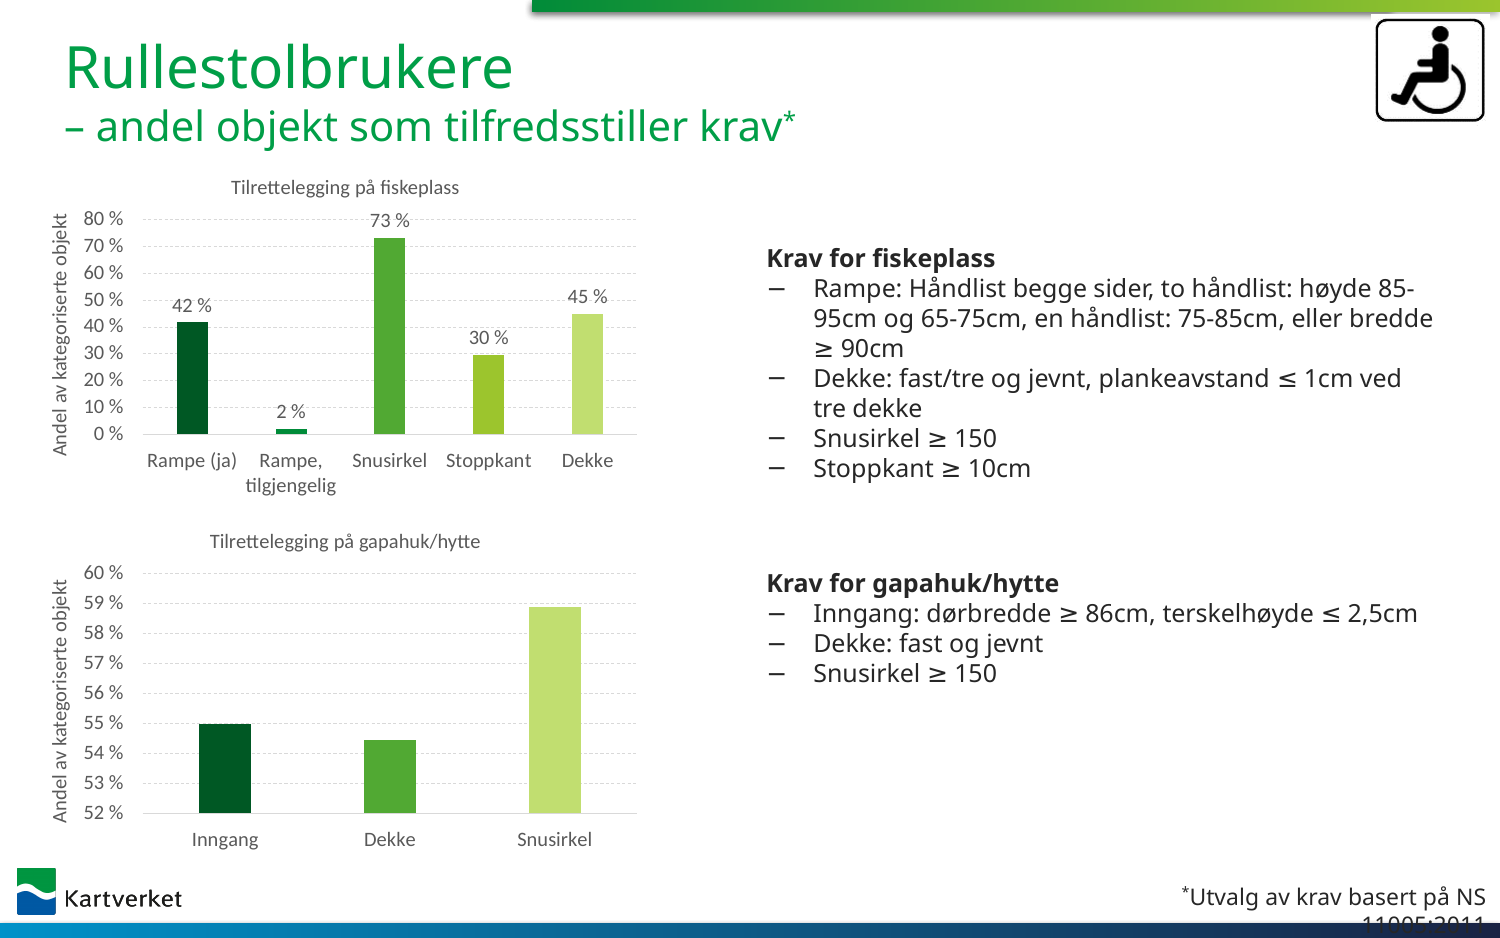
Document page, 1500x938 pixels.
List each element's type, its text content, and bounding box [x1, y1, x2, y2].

text_box Krav for gapahuk/hytte Inngang: dørbredde ≥ 86cm, terskelhøyde ≤ 2,5cm Dekke: fast og jevnt Snusirkel ≥ 150 [751, 560, 1452, 695]
picture [41, 520, 650, 859]
picture [41, 166, 650, 505]
text_box *Utvalg av krav basert på NS 11005:2011 [1068, 873, 1500, 938]
picture [1371, 13, 1491, 127]
text_box Krav for fiskeplass Rampe: Håndlist begge sider, to håndlist: høyde 85-95cm og 65-75cm, en håndlist: 75-85cm, eller bredde ≥ 90cm Dekke: fast/tre og jevnt, plankeavstand ≤ 1cm ved tre dekke Snusirkel ≥ 150 Stoppkant ≥ 10cm [751, 235, 1452, 490]
text_box Rullestolbrukere – andel objekt som tilfredsstiller krav* [49, 29, 1431, 158]
